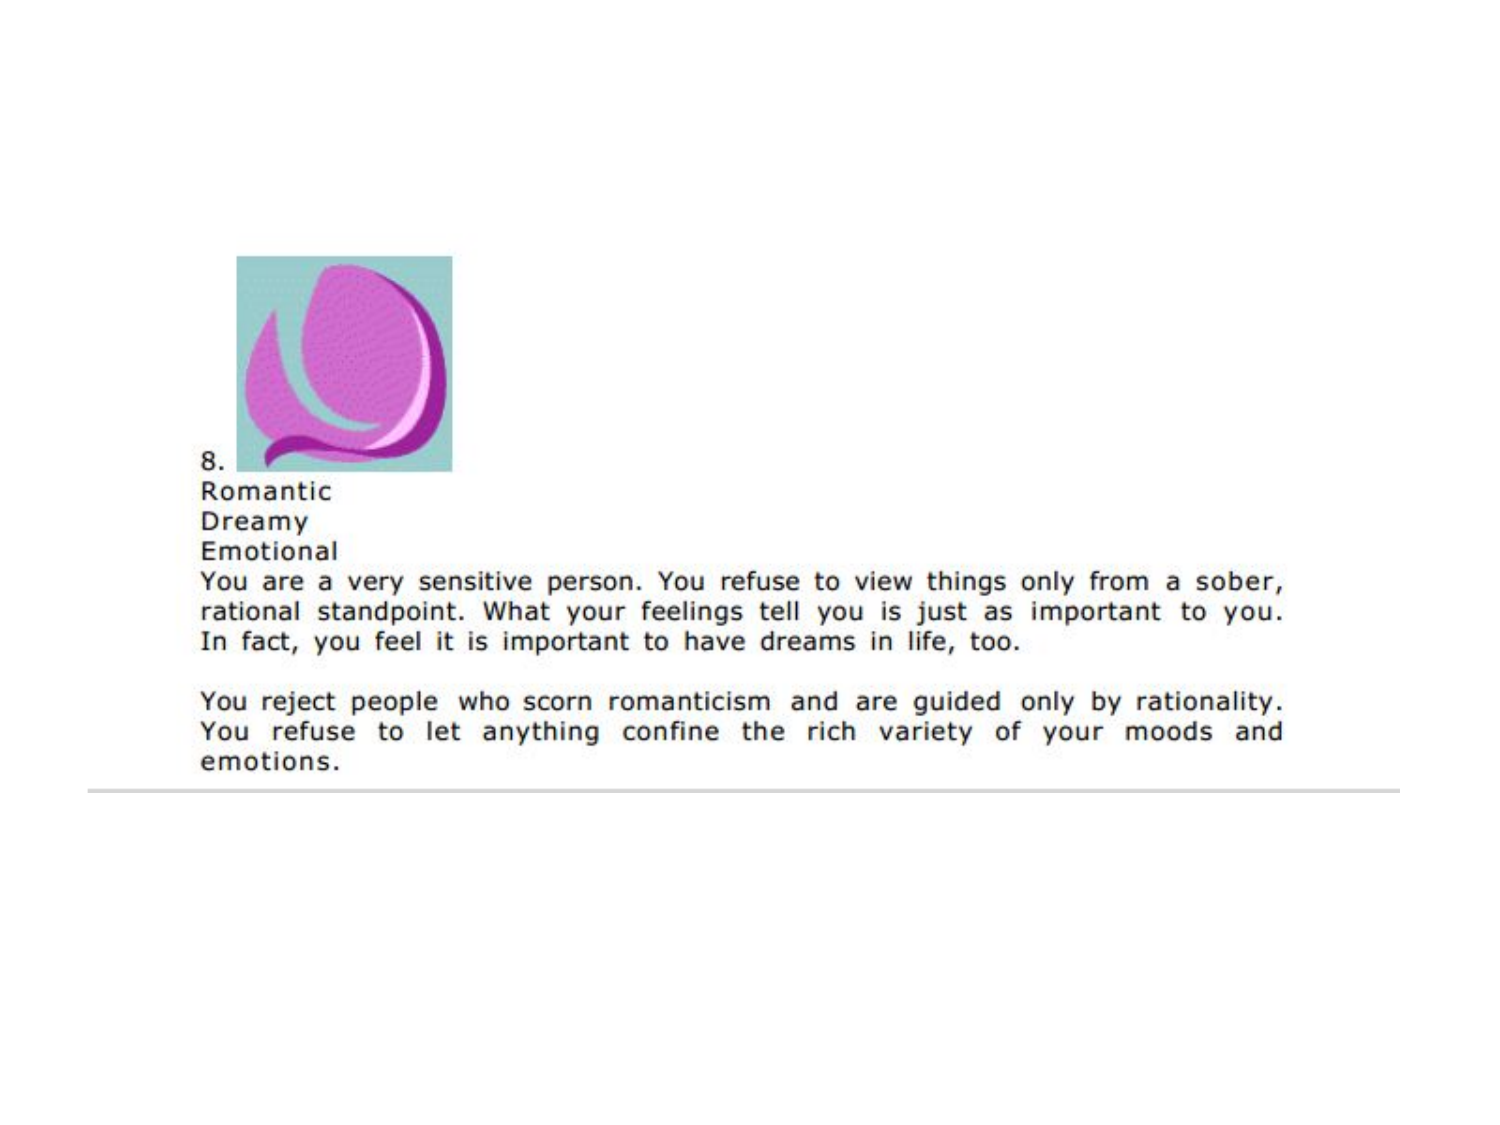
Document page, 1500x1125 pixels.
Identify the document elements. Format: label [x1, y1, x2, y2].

picture [87, 212, 1401, 794]
